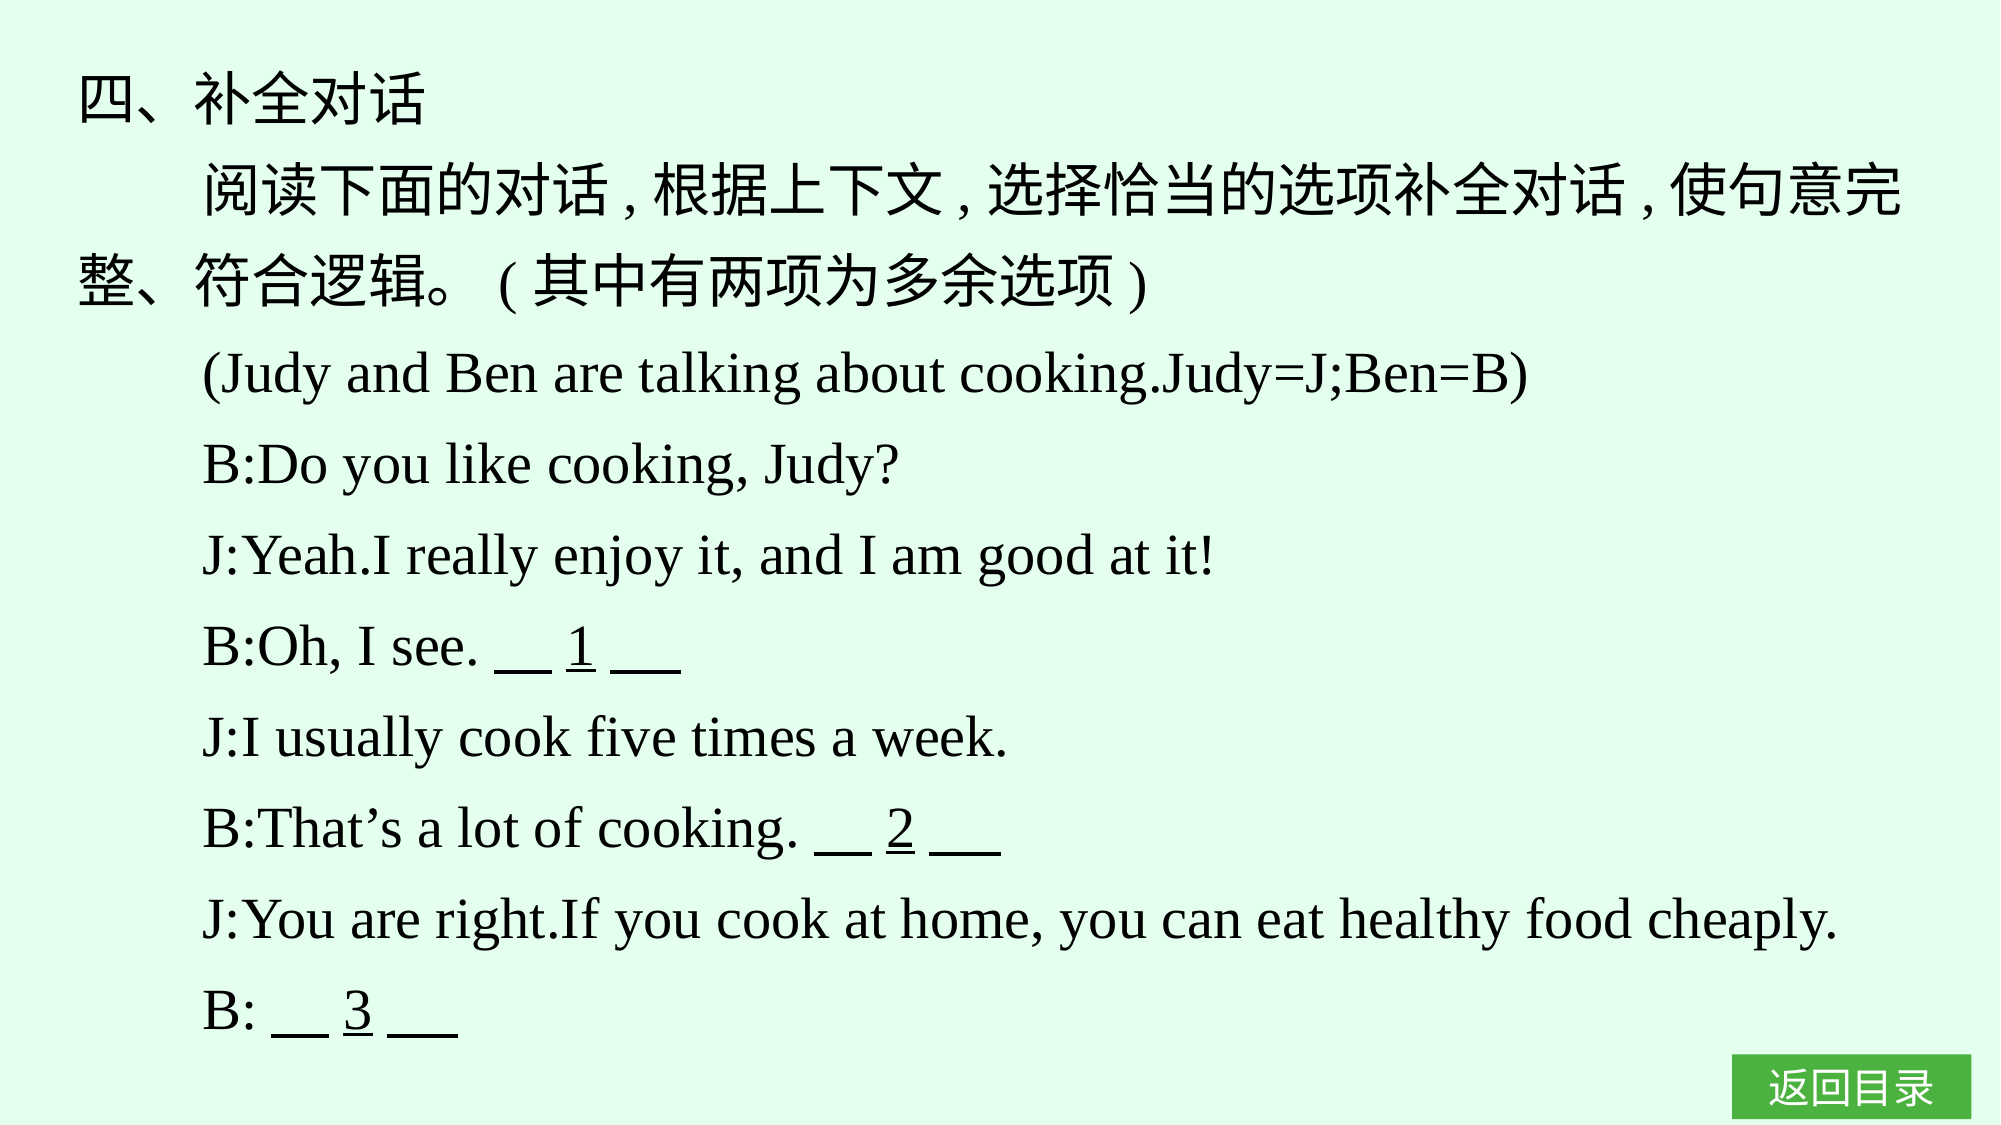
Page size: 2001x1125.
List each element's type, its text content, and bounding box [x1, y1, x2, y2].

text_box 四、补全对话 阅读下面的对话,根据上下文,选择恰当的选项补全对话,使句意完整、符合逻辑。(其中有两项为多余选项) (Judy and Ben are talking about cooking.Judy=J;Ben=B) B:Do you like cooking, Judy? J:Yeah.I really enjoy it, and I am good at it! B:Oh, I see. 1 J:I usually cook five times a week. B:That’s a lot of cooking. 2 J:You are right.If you cook at home, you can eat healthy food cheaply. B: 3 [62, 33, 1938, 1049]
